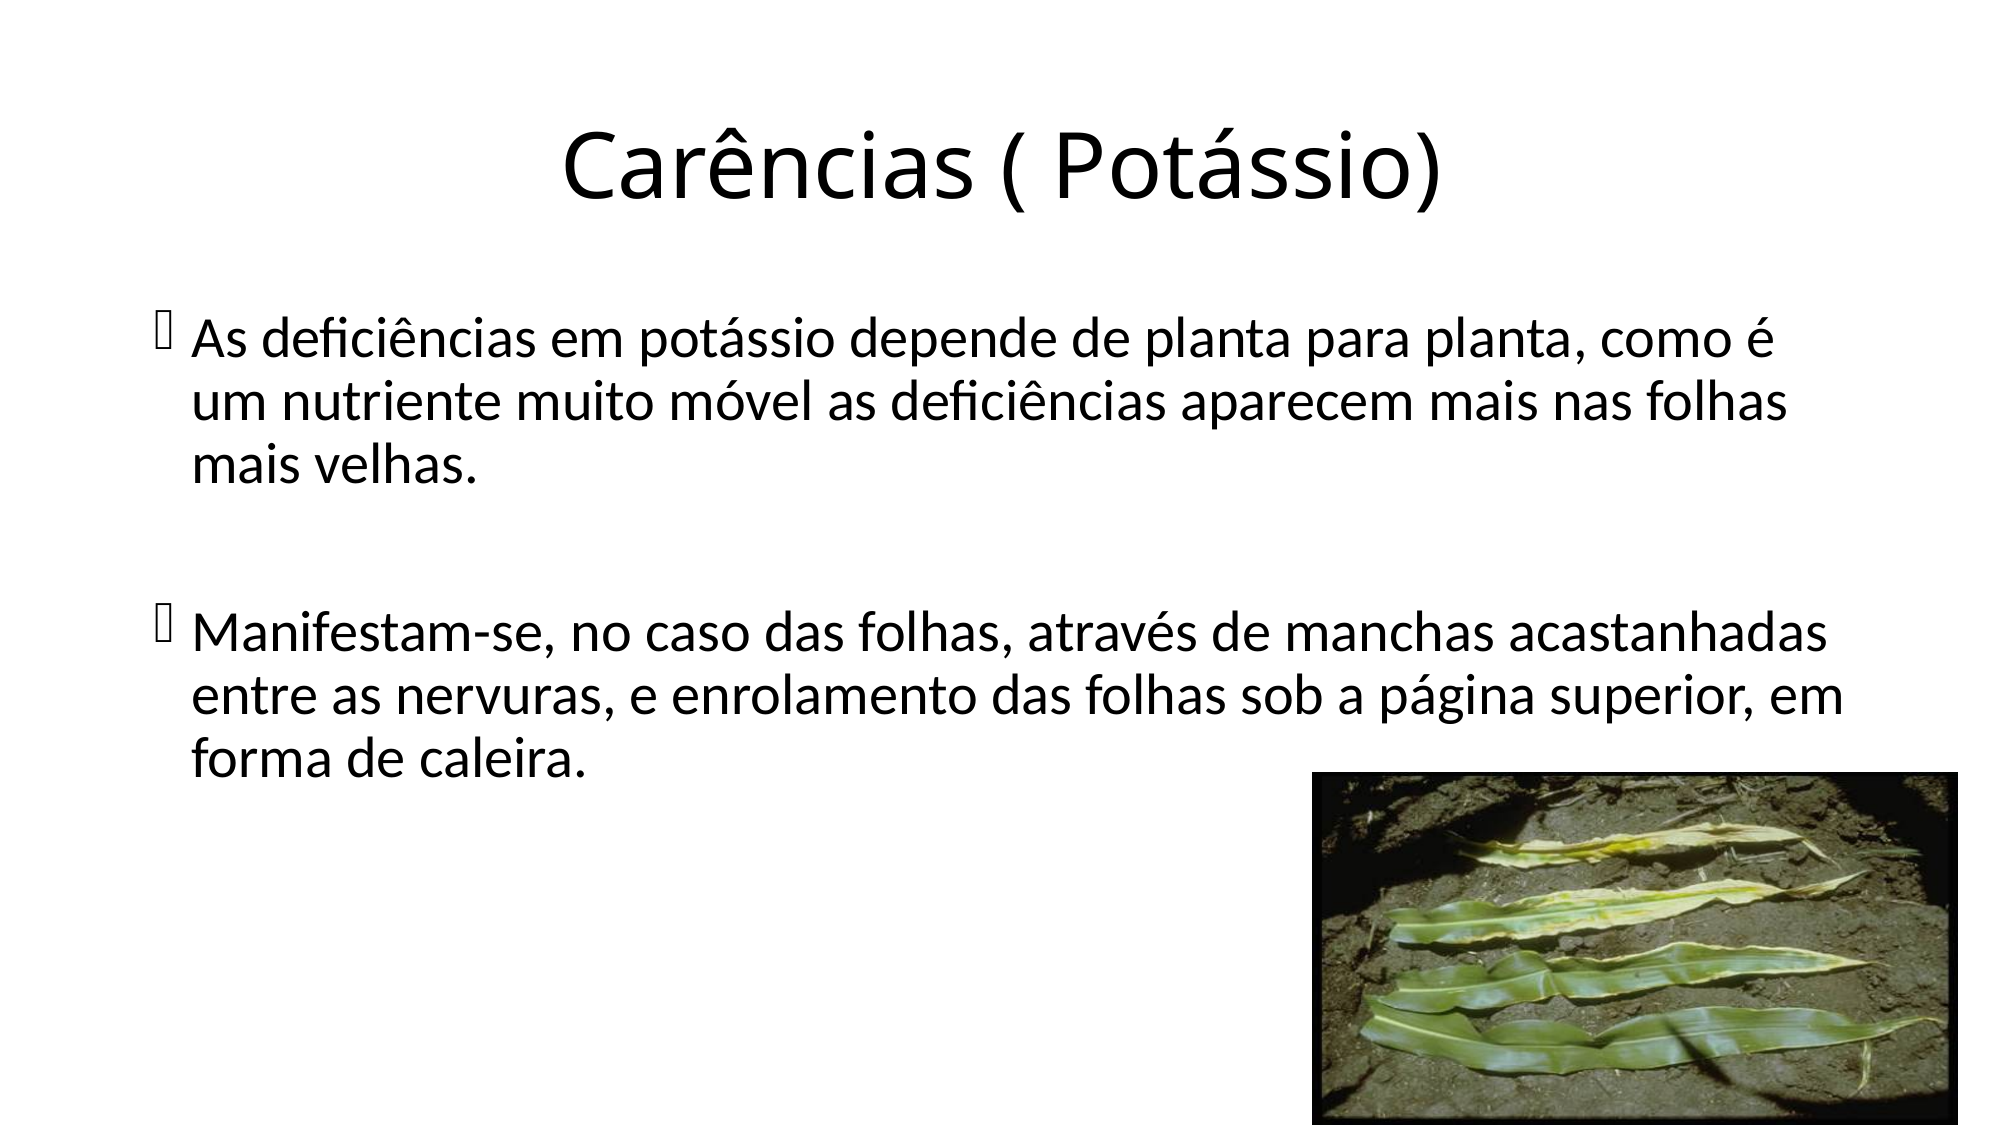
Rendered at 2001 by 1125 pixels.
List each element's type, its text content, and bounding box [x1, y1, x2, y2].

title Carências ( Potássio) [138, 60, 1864, 278]
picture [1312, 772, 1958, 1125]
list As deficiências em potássio depende de planta para planta, como é um nutriente muito móvel as deficiências aparecem mais nas folhas mais velhas. Manifestam-se, no caso das folhas, através de manchas acastanhadas entre as nervuras, e enrolamento das folhas sob a página superior, em forma de caleira. [138, 299, 1864, 1014]
